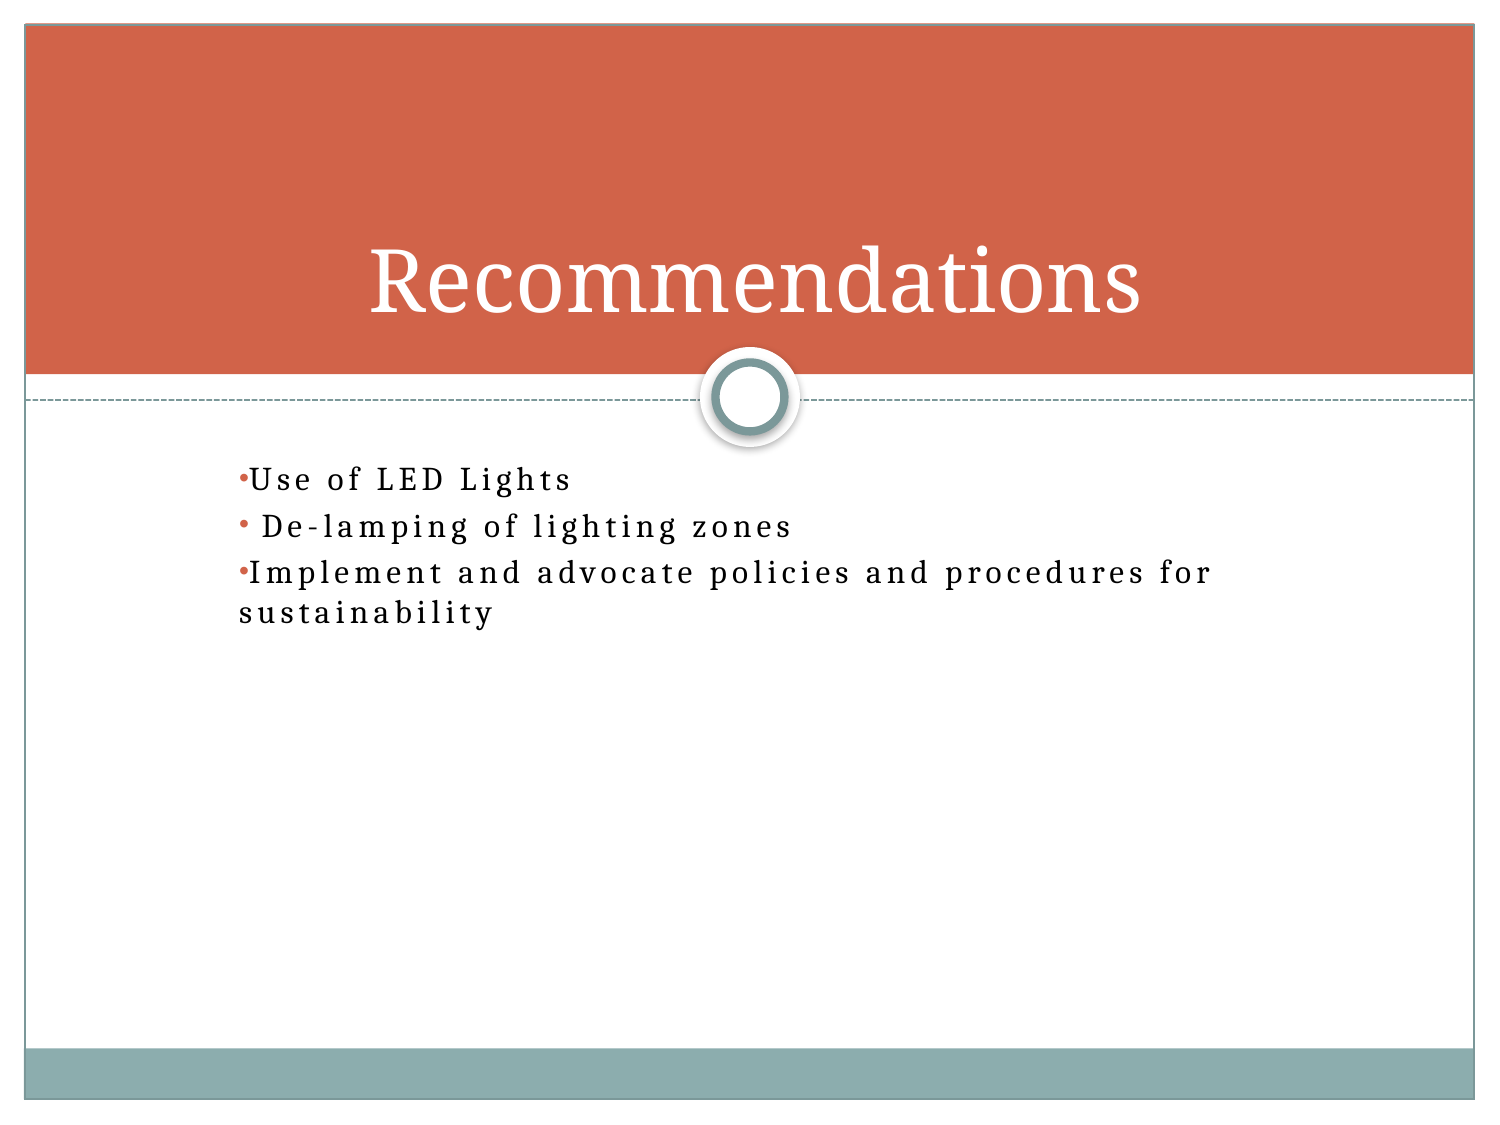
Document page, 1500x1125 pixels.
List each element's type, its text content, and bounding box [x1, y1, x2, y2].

list Use of LED Lights De-lamping of lighting zones Implement and advocate policies and procedures for sustainability [224, 450, 1288, 725]
title Recommendations [118, 87, 1394, 338]
